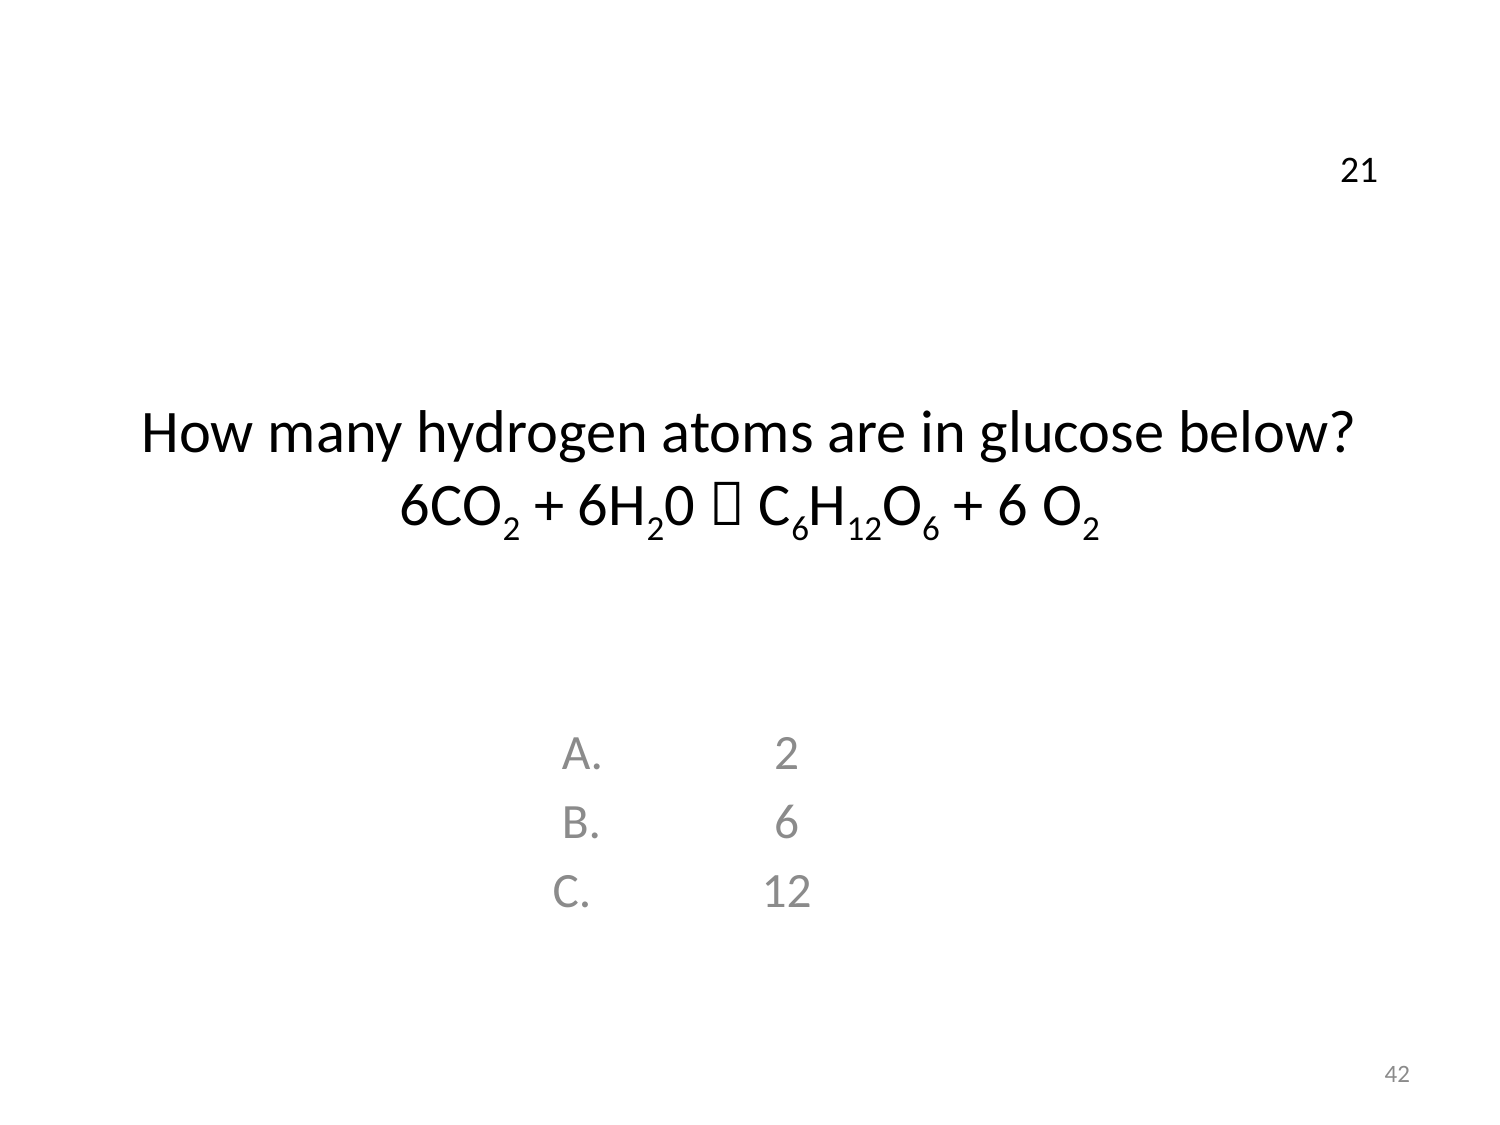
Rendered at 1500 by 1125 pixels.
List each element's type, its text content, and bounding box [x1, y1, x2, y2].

title How many hydrogen atoms are in glucose below? 6CO2 + 6H20  C6H12O6 + 6 O2 [112, 349, 1388, 591]
text_box 21 [1325, 137, 1394, 198]
slide_number 42 [1074, 1042, 1425, 1103]
subtitle 2 6 12 [225, 712, 1275, 925]
